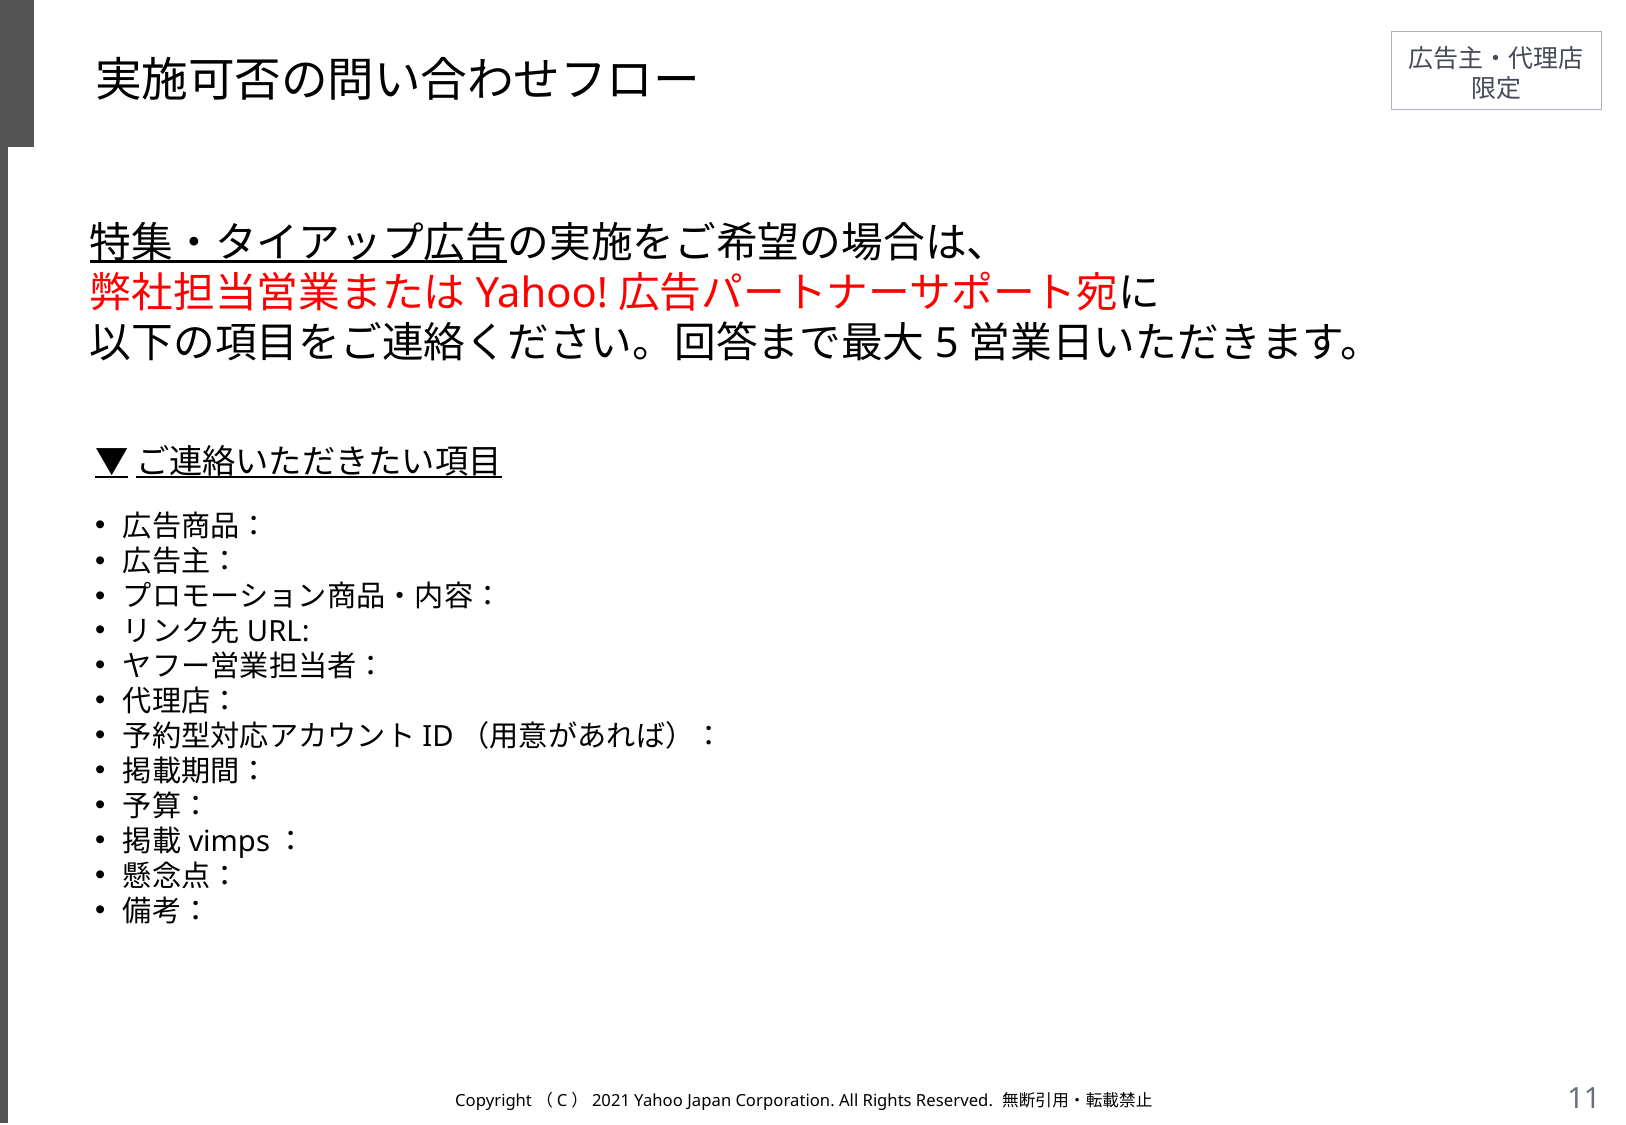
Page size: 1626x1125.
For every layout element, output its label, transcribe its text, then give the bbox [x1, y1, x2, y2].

text_box ▼ご連絡いただきたい項目 広告商品： 広告主： プロモーション商品・内容： リンク先URL: ヤフー営業担当者： 代理店： 予約型対応アカウントID（用意があれば）： 掲載期間： 予算： 掲載vimps： 懸念点： 備考： [80, 432, 1298, 935]
title 実施可否の問い合わせフロー [80, 42, 1392, 114]
text_box 特集・タイアップ広告の実施をご希望の場合は、 弊社担当営業またはYahoo!広告パートナーサポート宛に 以下の項目をご連絡ください。回答まで最大5営業日いただきます。 [75, 208, 1588, 373]
footer Copyright（C）2021 Yahoo Japan Corporation. All Rights Reserved. 無断引用・転載禁止 [440, 1082, 1185, 1118]
